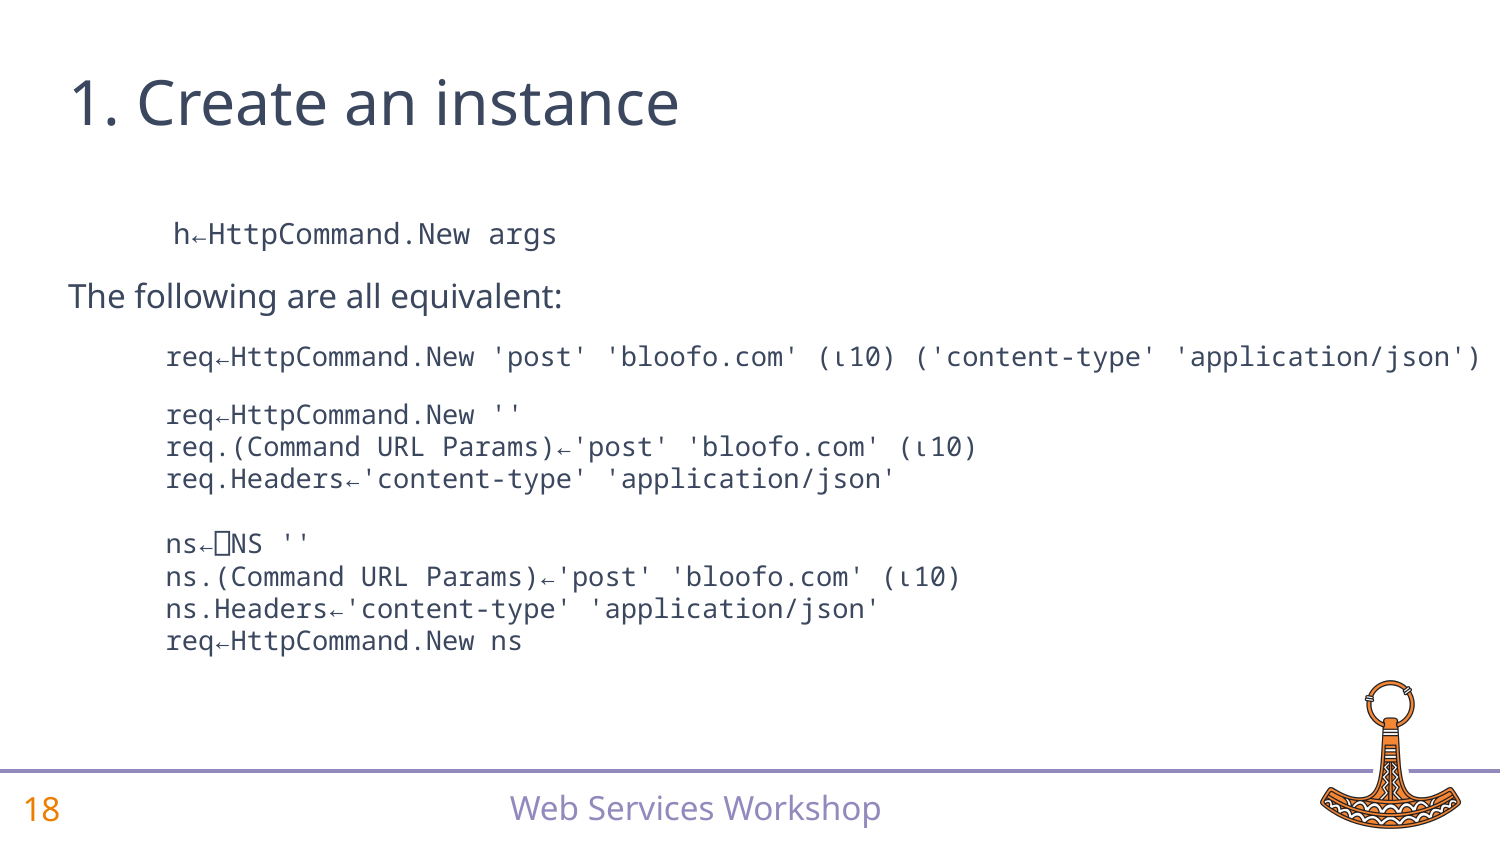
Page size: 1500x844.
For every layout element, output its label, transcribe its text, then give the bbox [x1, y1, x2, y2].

list h←HttpCommand.New args The following are all equivalent: req←HttpCommand.New 'post' 'bloofo.com' (⍳10) ('content-type' 'application/json') req←HttpCommand.New '' req.(Command URL Params)←'post' 'bloofo.com' (⍳10) req.Headers←'content-type' 'application/json' ns←⎕NS '' ns.(Command URL Params)←'post' 'bloofo.com' (⍳10) ns.Headers←'content-type' 'application/json' req←HttpCommand.New ns [53, 207, 1500, 740]
title 1. Create an instance [53, 43, 1203, 157]
picture [1320, 740, 1461, 829]
